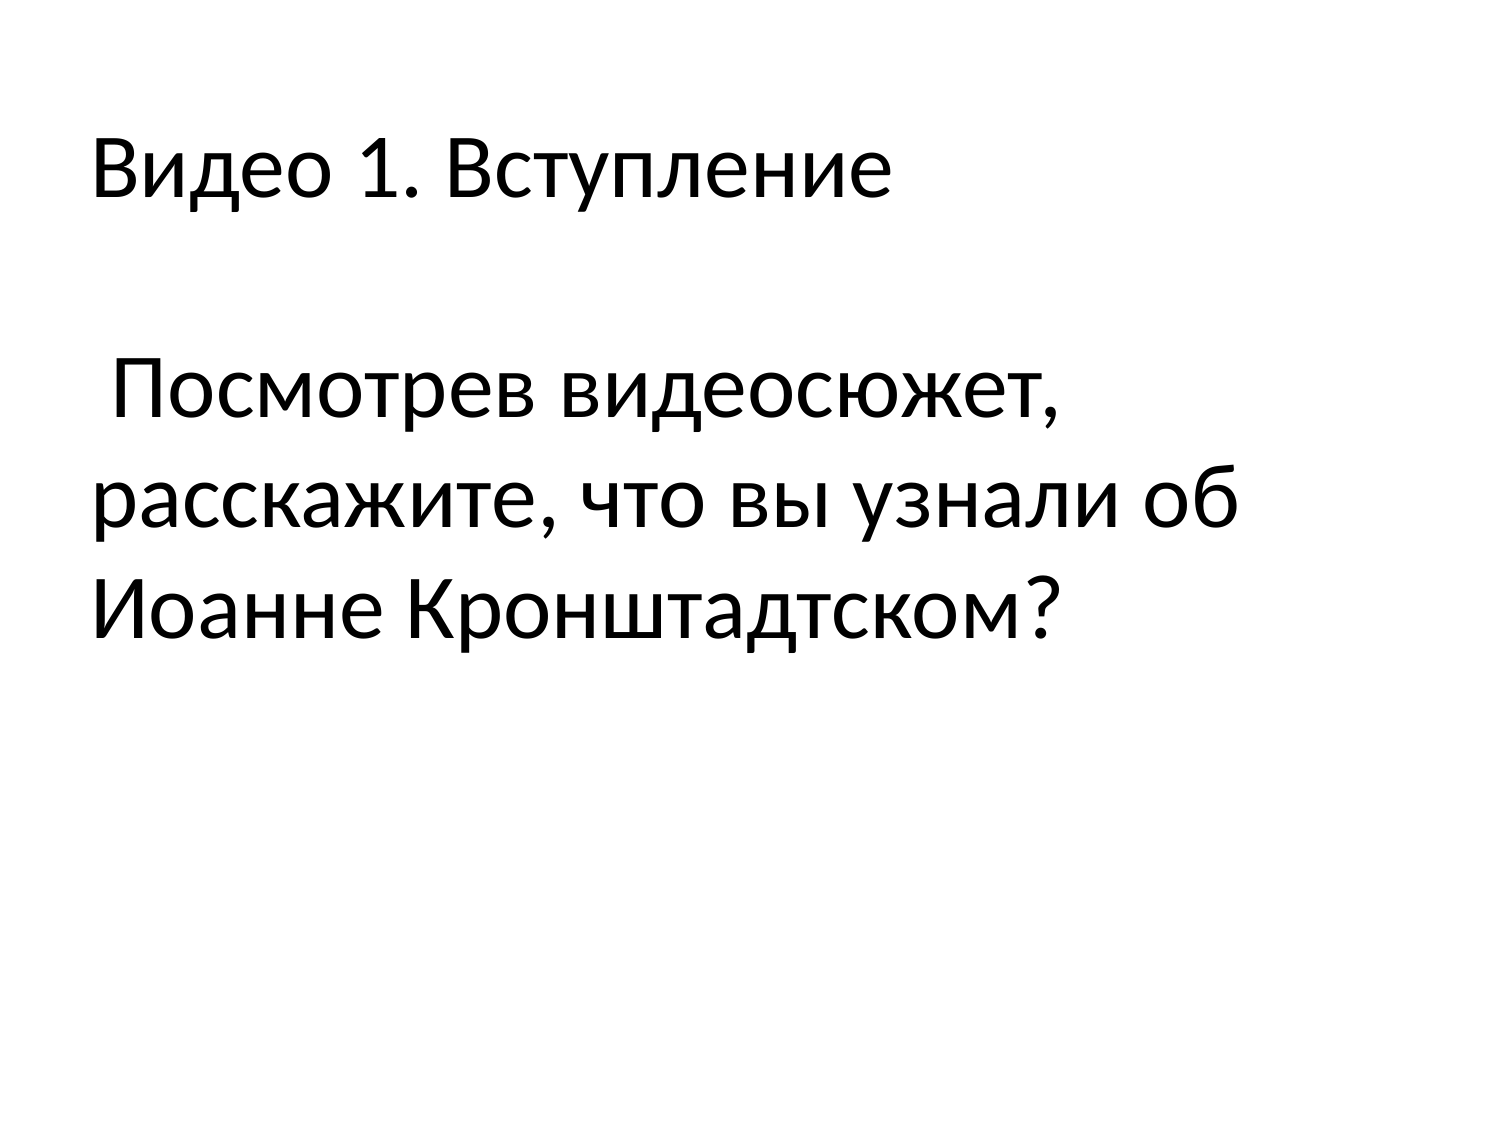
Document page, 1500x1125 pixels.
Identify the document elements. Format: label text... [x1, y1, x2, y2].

title Видео 1. Вступление Посмотрев видеосюжет, расскажите, что вы узнали об Иоанне Кронштадтском? [75, 45, 1425, 938]
